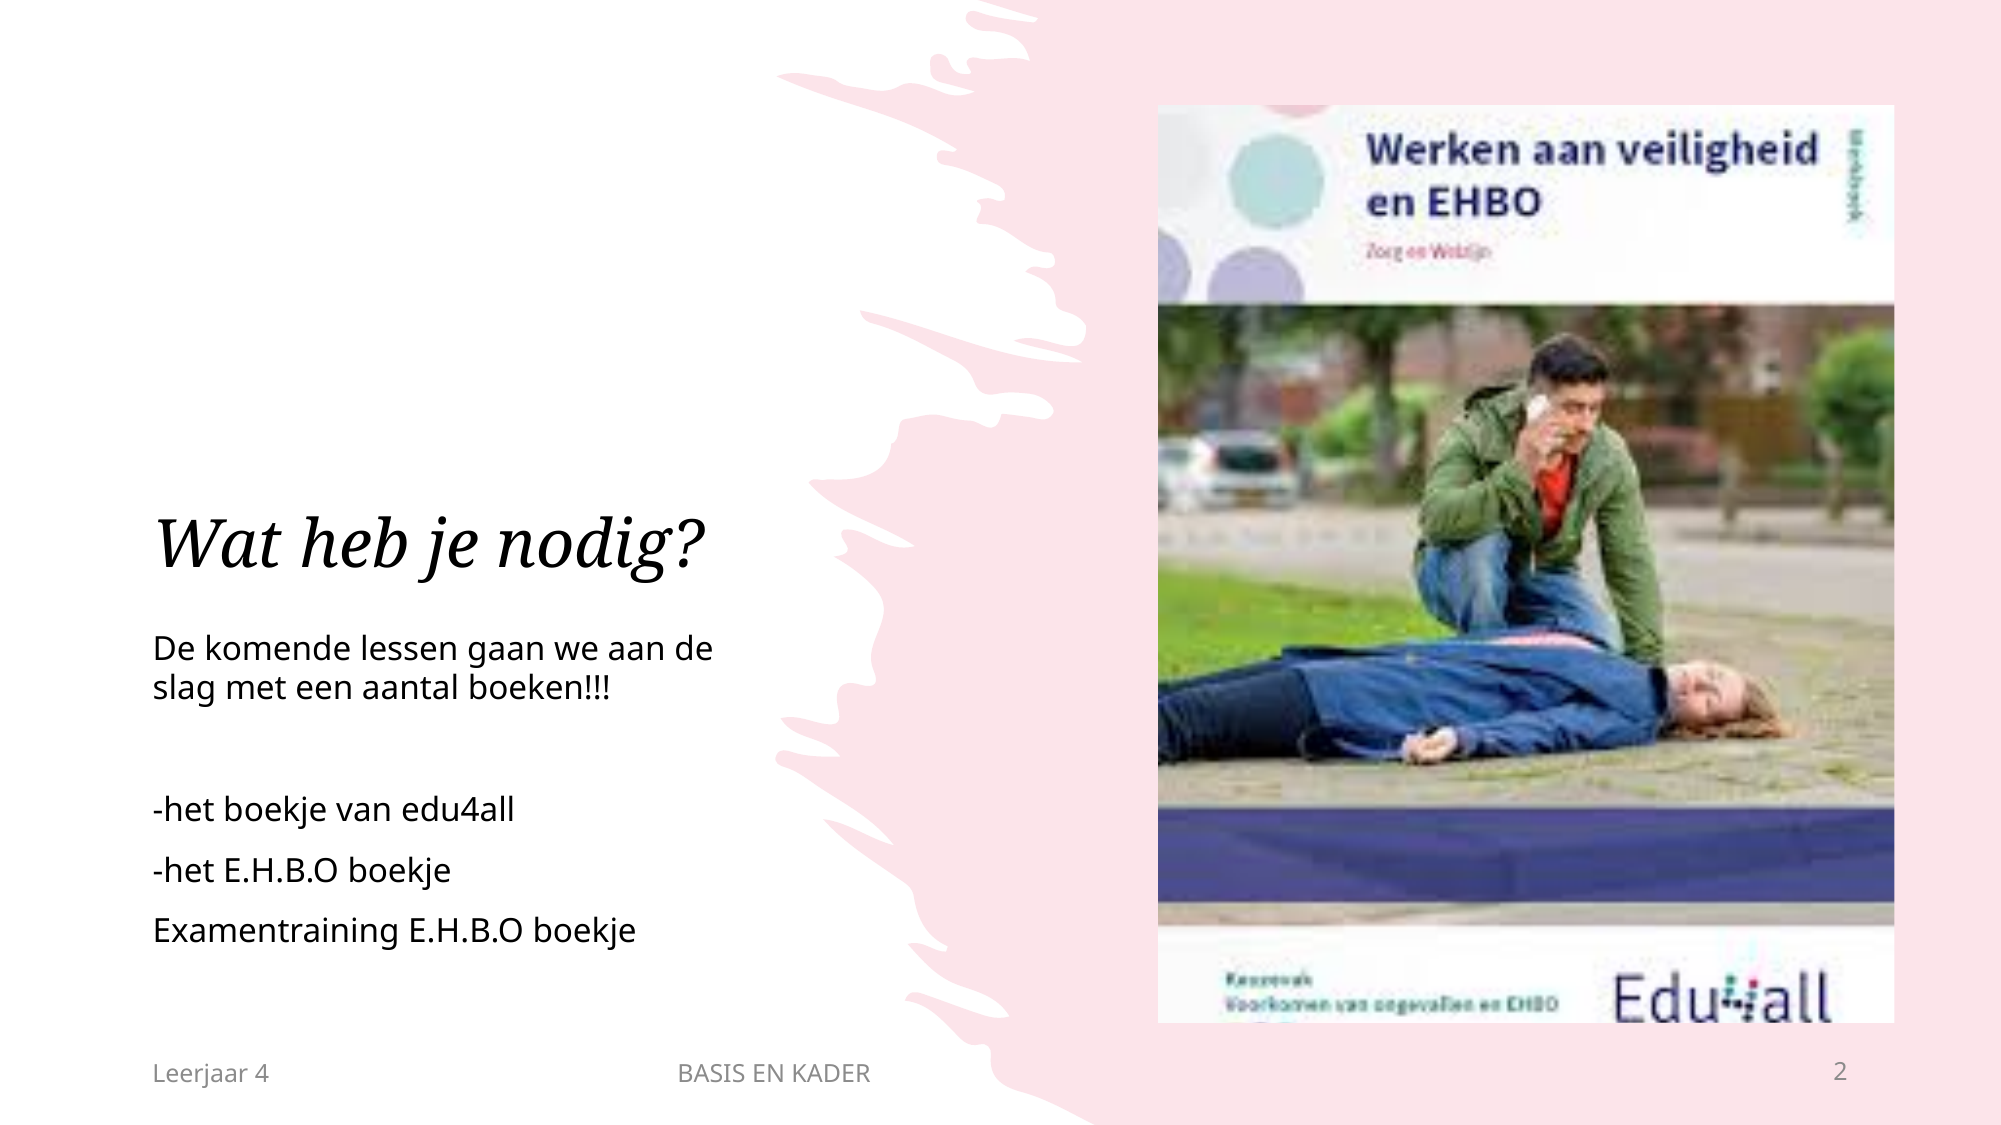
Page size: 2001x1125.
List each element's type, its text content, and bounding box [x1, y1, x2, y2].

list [1157, 104, 1895, 1023]
slide_number Leerjaar 4 [137, 1042, 588, 1103]
footer BASIS EN KADER [662, 1042, 1338, 1103]
title Wat heb je nodig? [137, 104, 776, 590]
list De komende lessen gaan we aan de slag met een aantal boeken!!! -het boekje van edu4all -het E.H.B.O boekje Examentraining E.H.B.O boekje [137, 619, 776, 1025]
slide_number 2 [1412, 1042, 1863, 1103]
